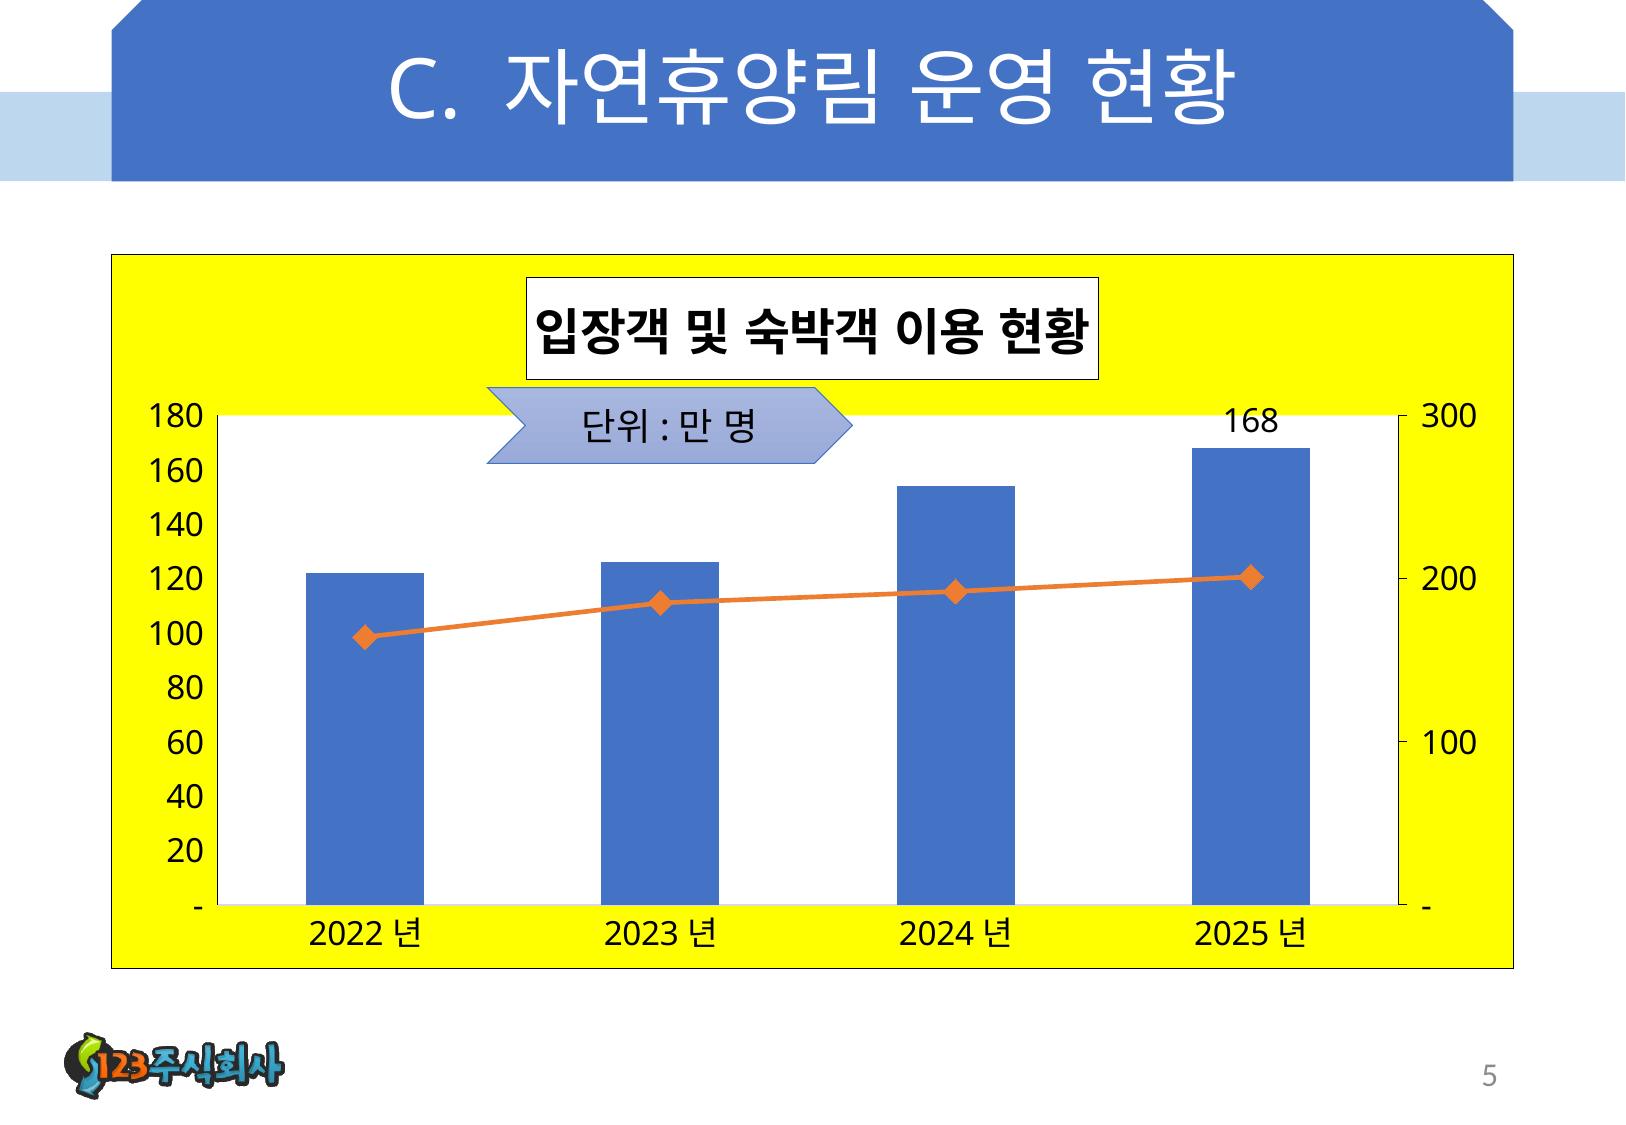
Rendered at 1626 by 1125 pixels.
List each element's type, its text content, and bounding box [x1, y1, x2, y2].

title C. 자연휴양림 운영 현황 [111, 3, 1514, 182]
picture [53, 1020, 295, 1110]
chart [111, 254, 1514, 969]
slide_number 5 [1147, 1042, 1514, 1103]
